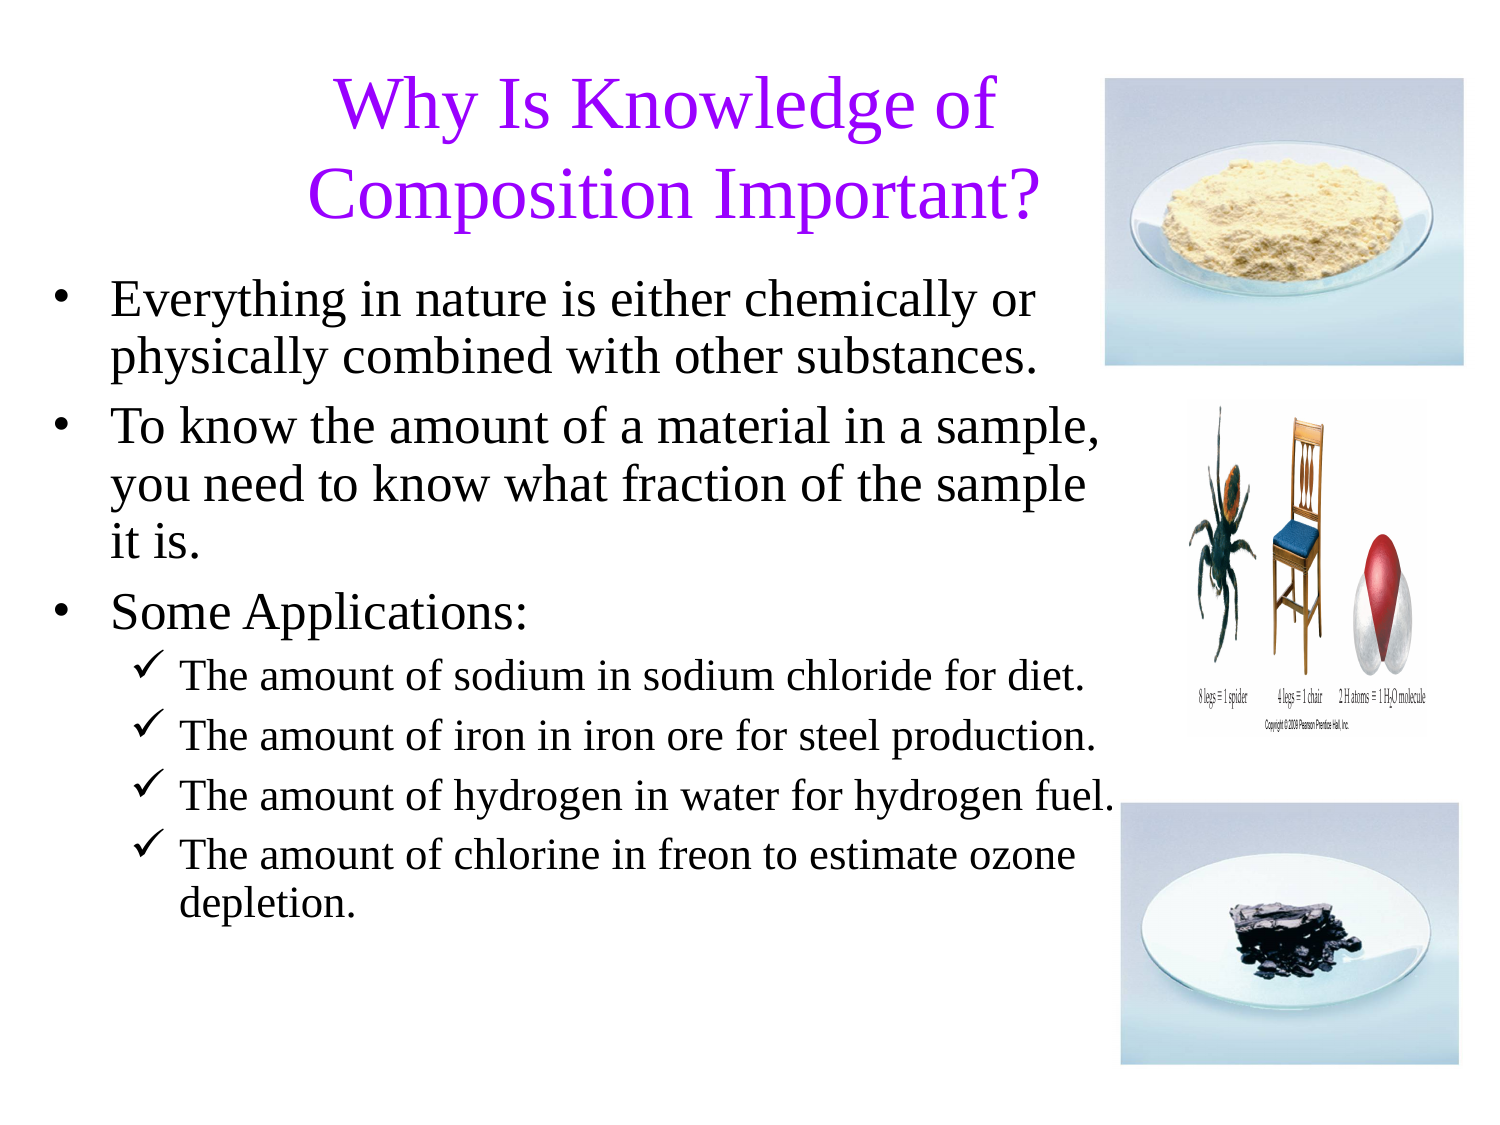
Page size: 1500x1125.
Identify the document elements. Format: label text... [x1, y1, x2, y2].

picture [1187, 399, 1427, 738]
text_box Why Is Knowledge of Composition Important? [37, 49, 1313, 238]
picture [1112, 799, 1463, 1069]
text_box Everything in nature is either chemically or physically combined with other substances. To know the amount of a material in a sample, you need to know what fraction of the sample it is. Some Applications: The amount of sodium in sodium chloride for diet. The amount of iron in iron ore for steel production. The amount of hydrogen in water for hydrogen fuel. The amount of chlorine in freon to estimate ozone depletion. [37, 262, 1138, 975]
picture [1099, 74, 1476, 370]
